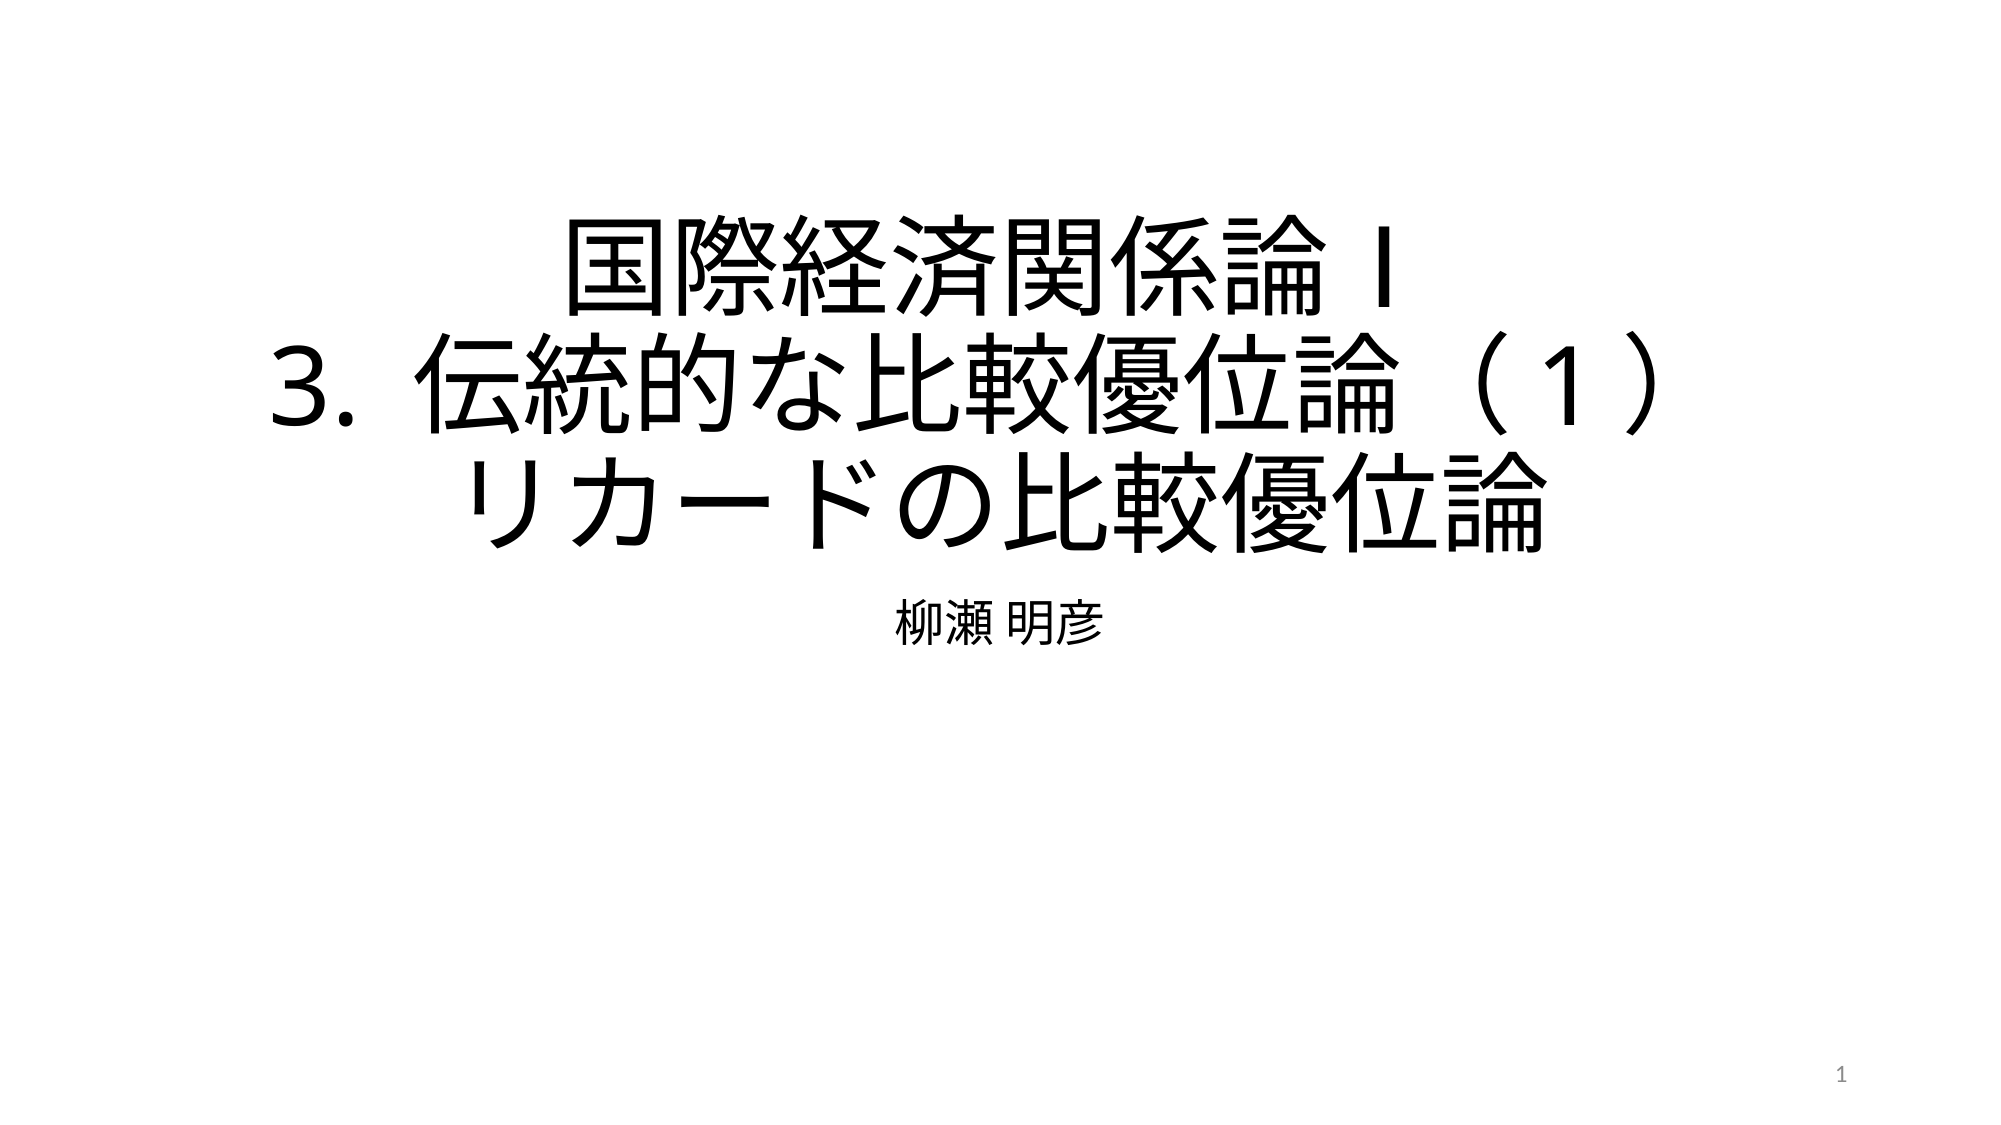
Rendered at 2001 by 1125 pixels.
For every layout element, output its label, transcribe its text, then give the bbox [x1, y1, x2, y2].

subtitle 柳瀬 明彦 [249, 590, 1750, 863]
title 国際経済関係論Ⅰ 3. 伝統的な比較優位論（1） リカードの比較優位論 [249, 184, 1750, 576]
slide_number 1 [1412, 1042, 1863, 1103]
